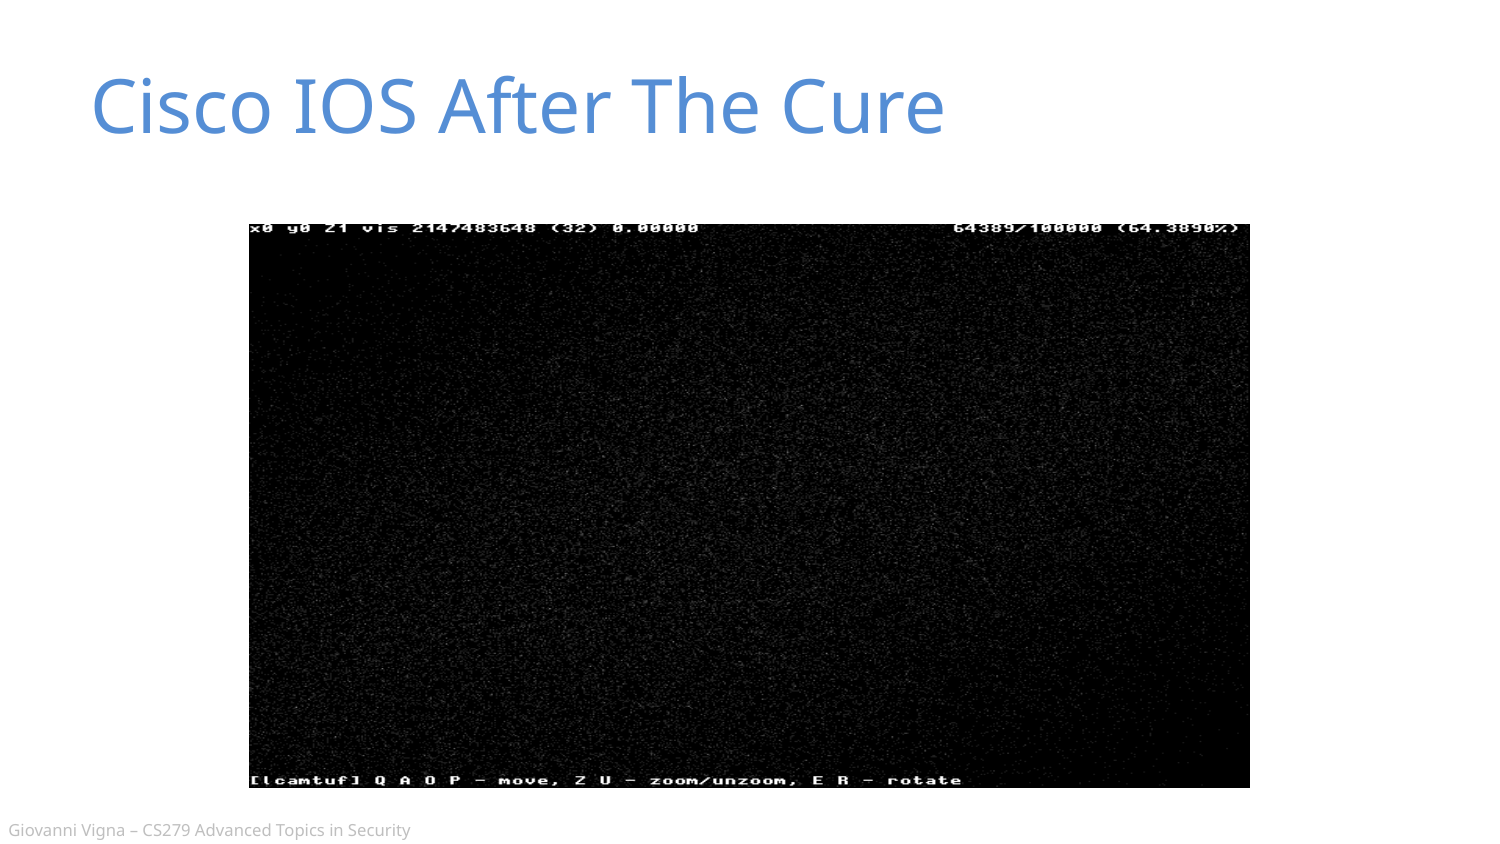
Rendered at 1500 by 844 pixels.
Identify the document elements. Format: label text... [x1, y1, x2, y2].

title Cisco IOS After The Cure [75, 33, 1425, 175]
picture [249, 224, 1251, 788]
